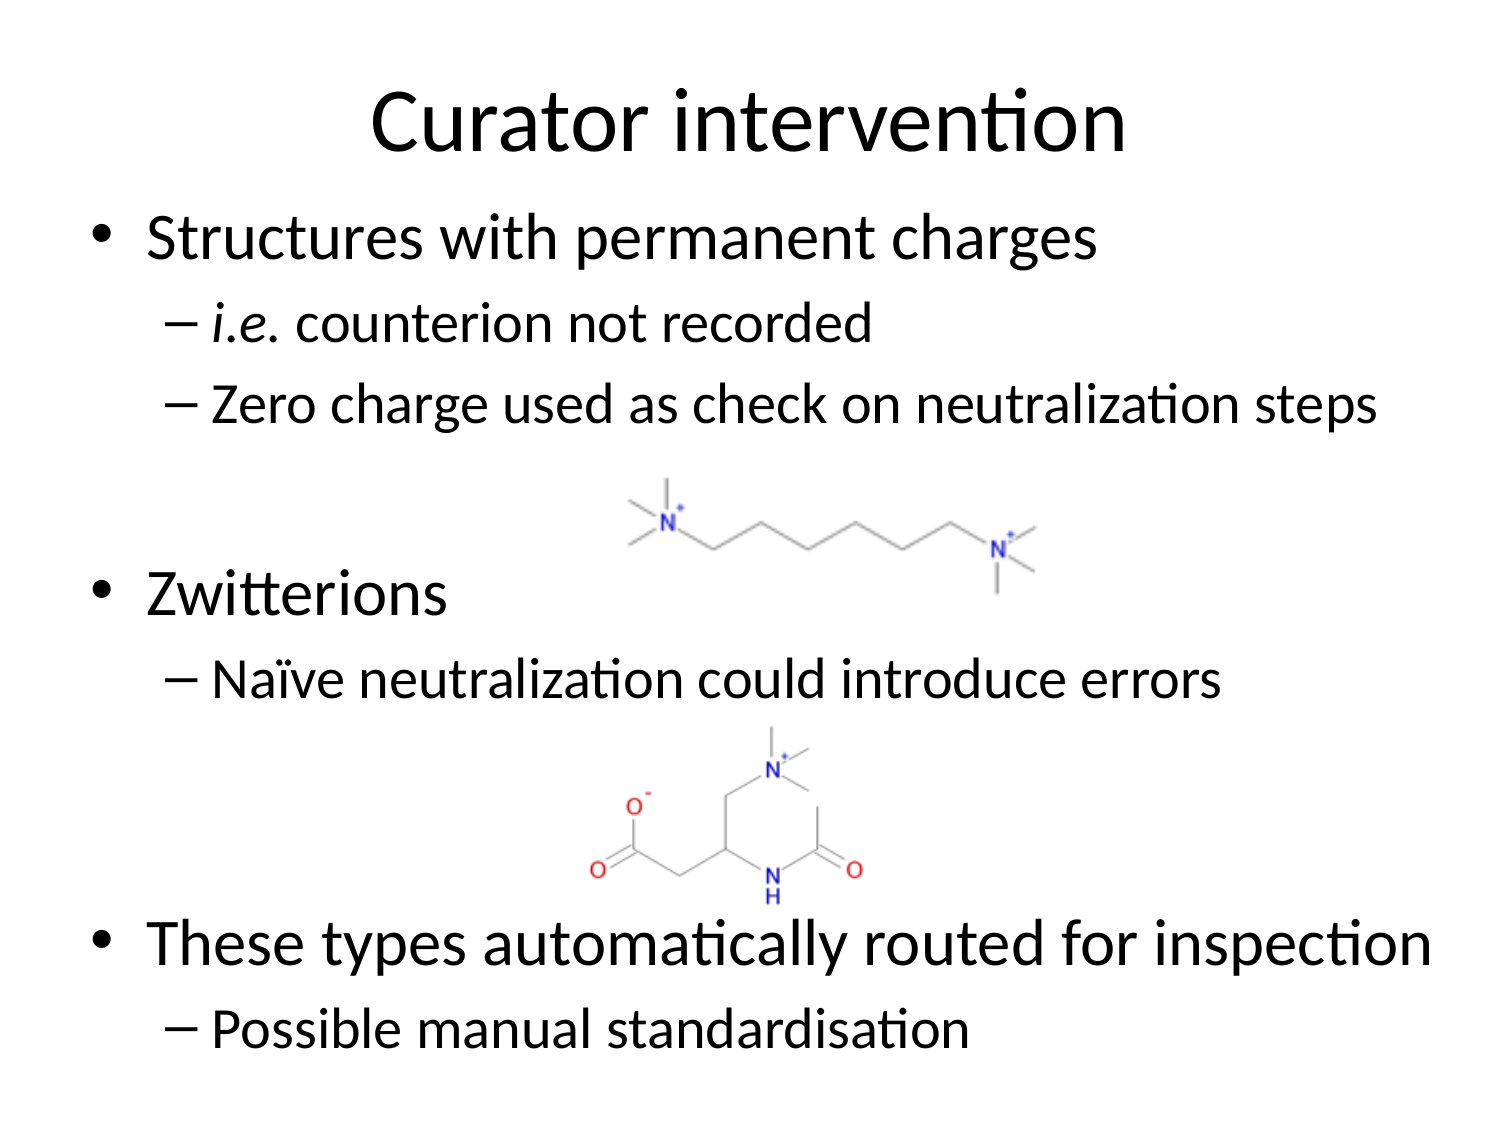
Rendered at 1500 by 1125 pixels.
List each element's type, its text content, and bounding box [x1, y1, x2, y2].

picture [575, 706, 876, 917]
list Structures with permanent charges i.e. counterion not recorded Zero charge used as check on neutralization steps Zwitterions Naïve neutralization could introduce errors These types automatically routed for inspection Possible manual standardisation [75, 184, 1500, 1111]
picture [594, 445, 1093, 643]
title Curator intervention [75, 45, 1425, 184]
